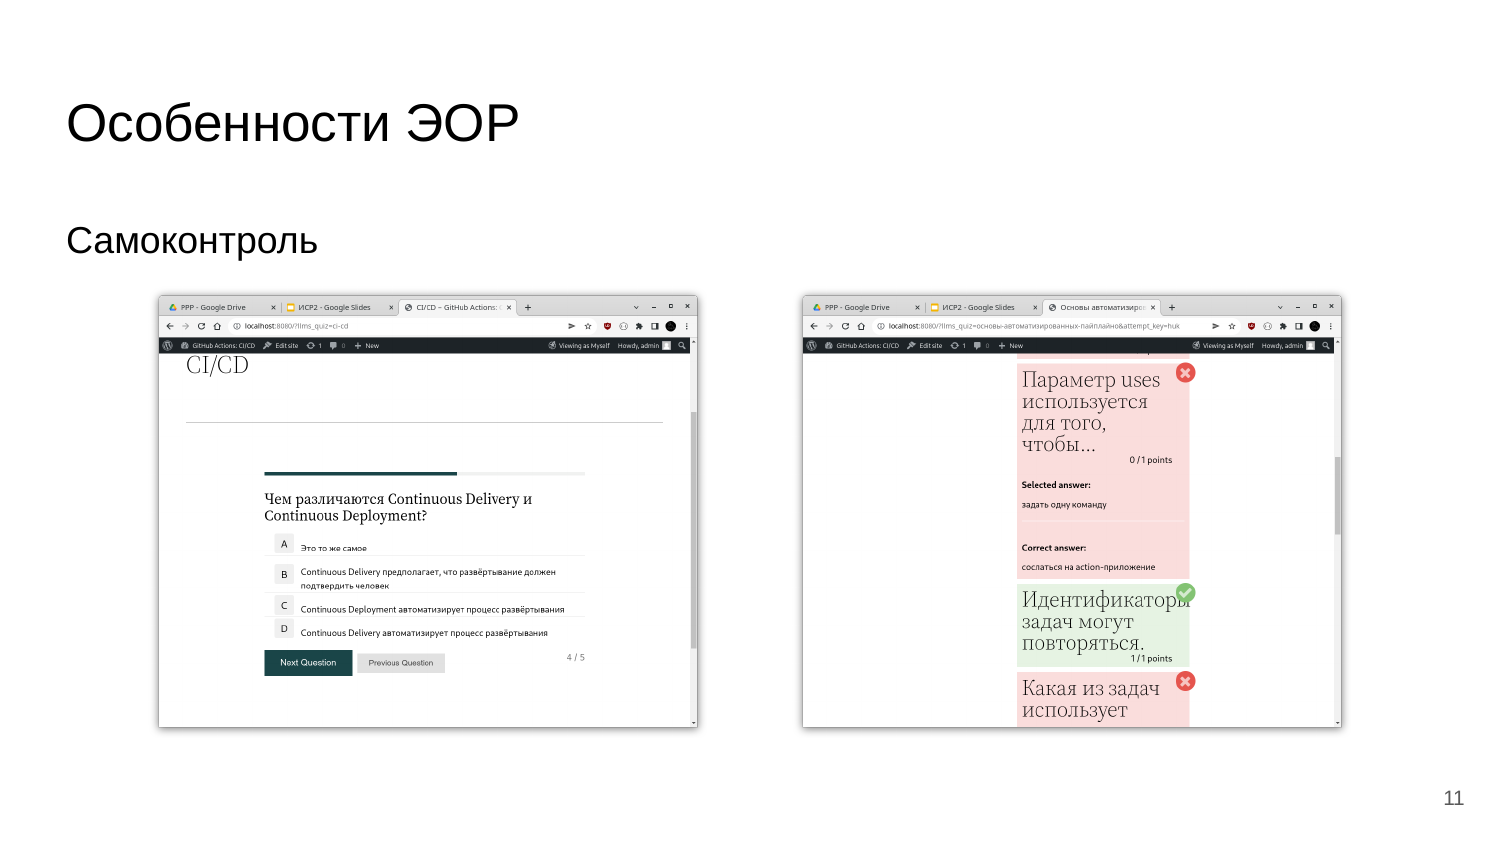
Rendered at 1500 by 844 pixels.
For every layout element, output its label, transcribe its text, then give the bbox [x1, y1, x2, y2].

title Особенности ЭОР [51, 72, 1449, 167]
slide_number ‹#› [1389, 764, 1480, 830]
picture [147, 285, 708, 739]
text_box Самоконтроль [51, 178, 510, 277]
picture [792, 285, 1353, 739]
